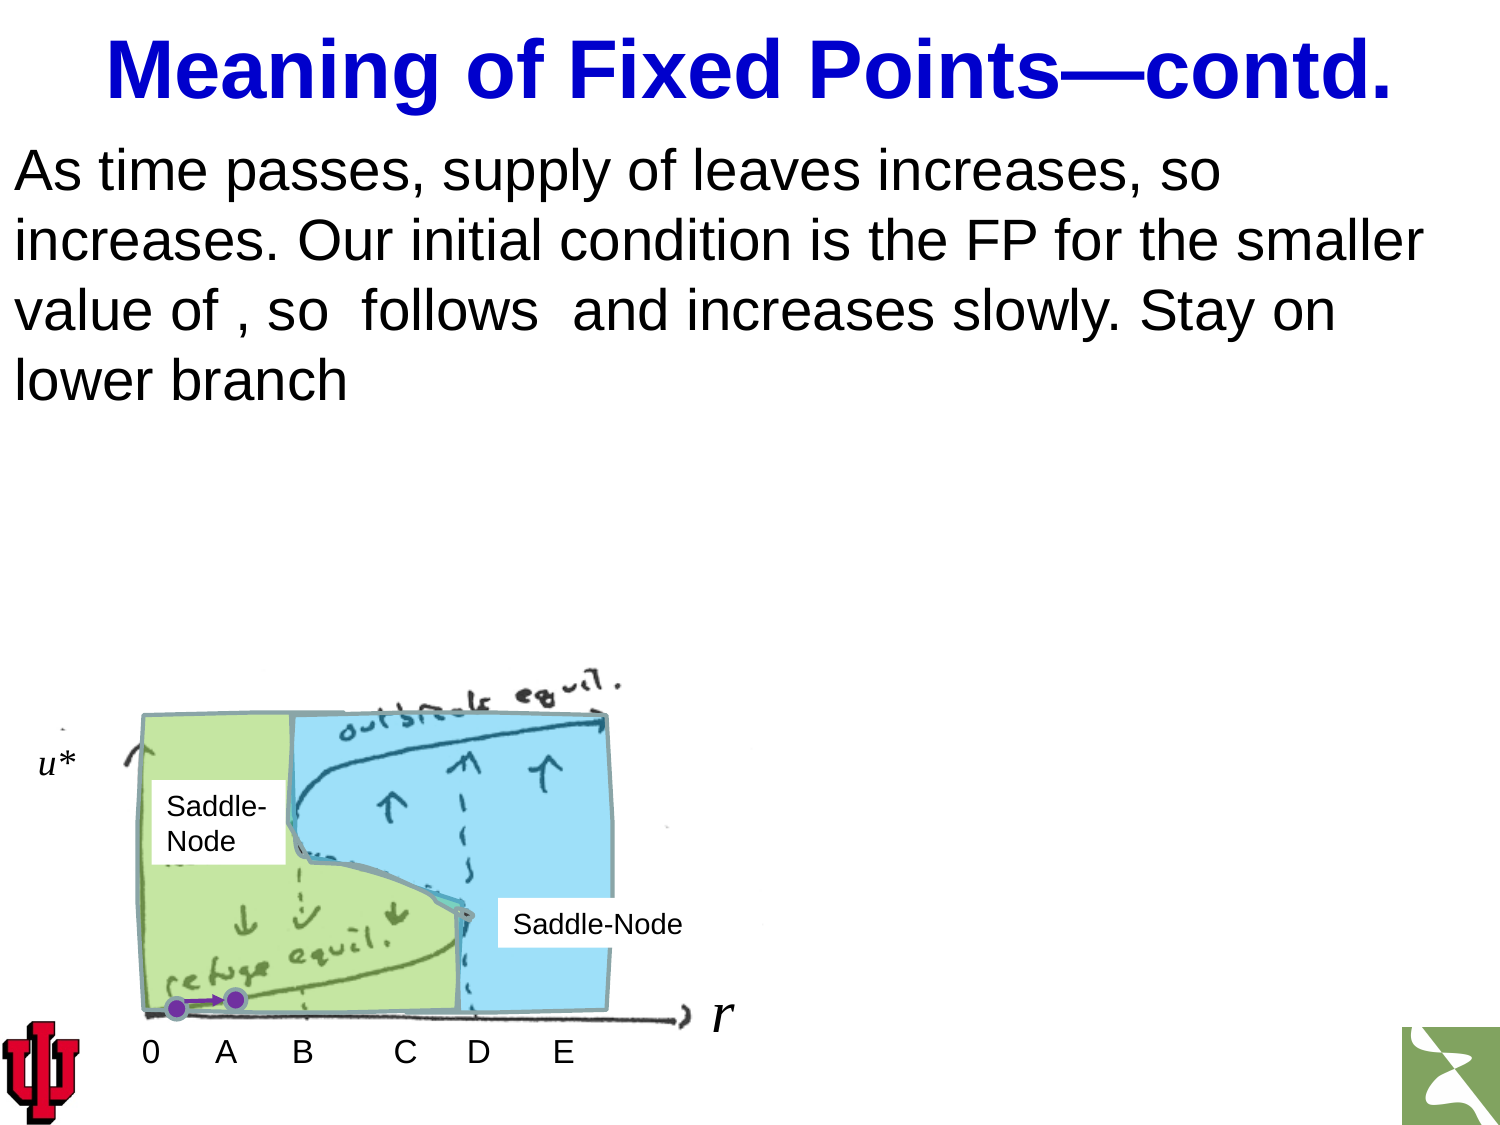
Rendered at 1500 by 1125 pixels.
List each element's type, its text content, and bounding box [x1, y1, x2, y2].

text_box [22, 730, 763, 1079]
picture [25, 662, 785, 1076]
picture [1402, 1027, 1500, 1125]
title Meaning of Fixed Points—contd. [75, 0, 1425, 130]
picture [0, 1020, 80, 1125]
